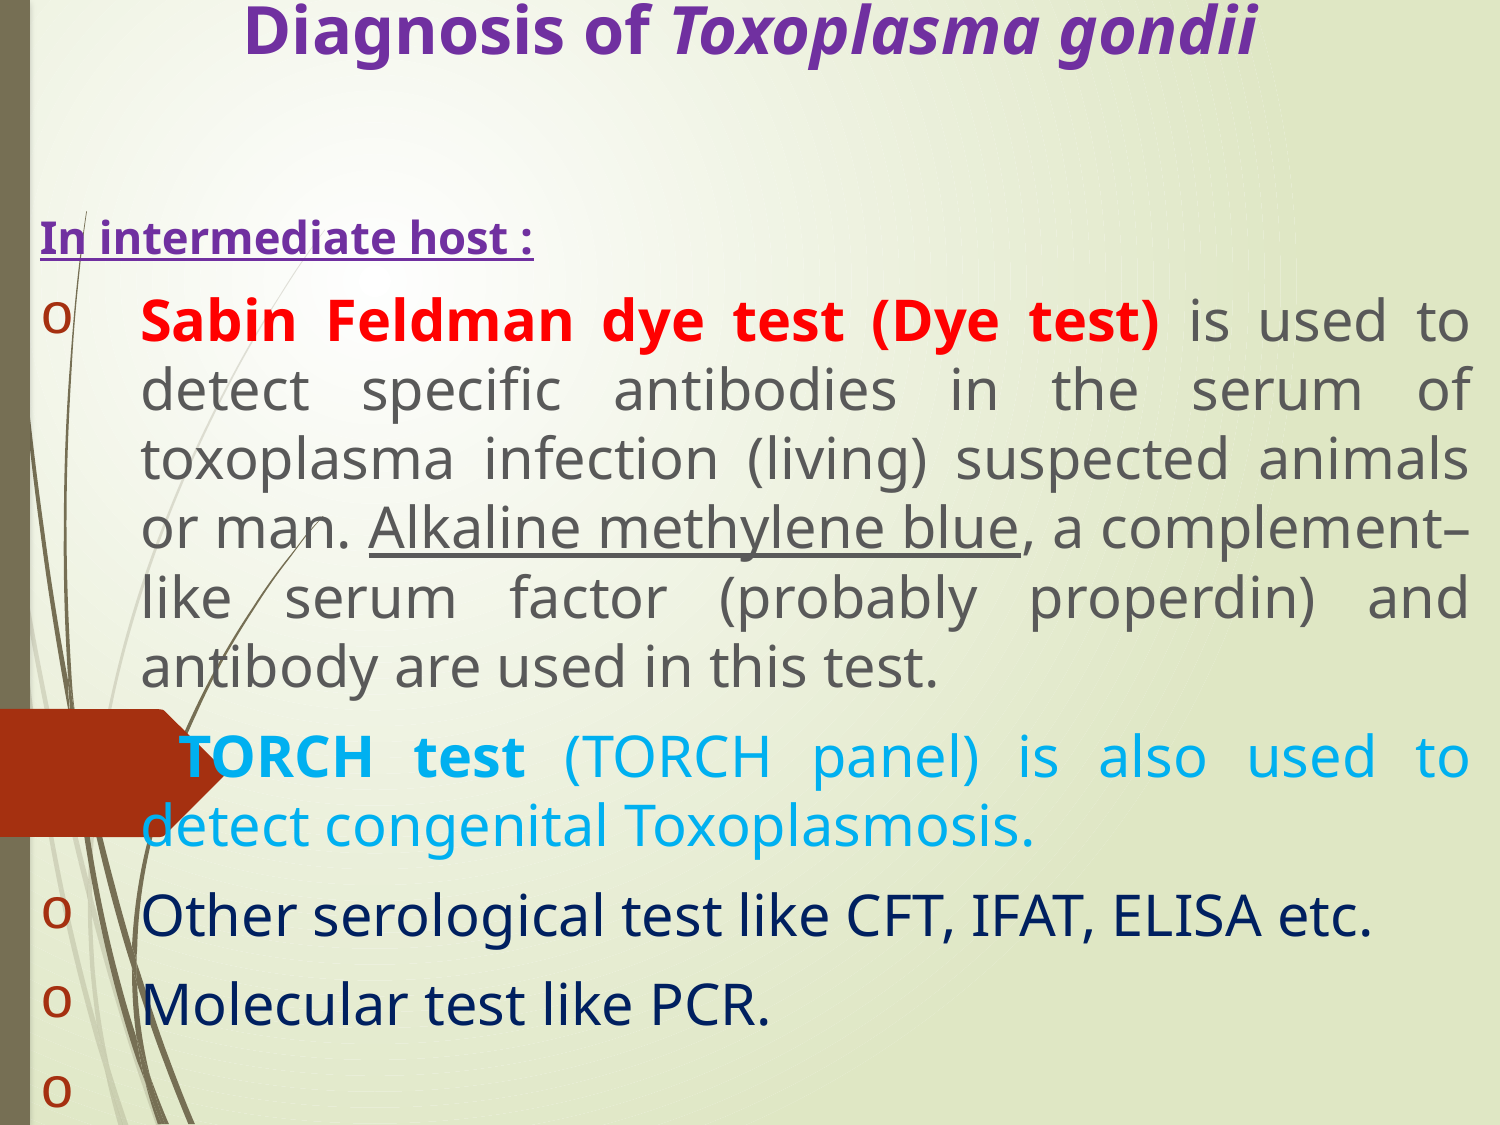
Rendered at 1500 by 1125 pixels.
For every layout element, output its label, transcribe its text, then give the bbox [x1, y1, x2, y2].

title Diagnosis of Toxoplasma gondii [0, 0, 1500, 75]
subtitle In intermediate host : Sabin Feldman dye test (Dye test) is used to detect specific antibodies in the serum of toxoplasma infection (living) suspected animals or man. Alkaline methylene blue, a complement–like serum factor (probably properdin) and antibody are used in this test. TORCH test (TORCH panel) is also used to detect congenital Toxoplasmosis. Other serological test like CFT, IFAT, ELISA etc. Molecular test like PCR. [24, 112, 1488, 1125]
